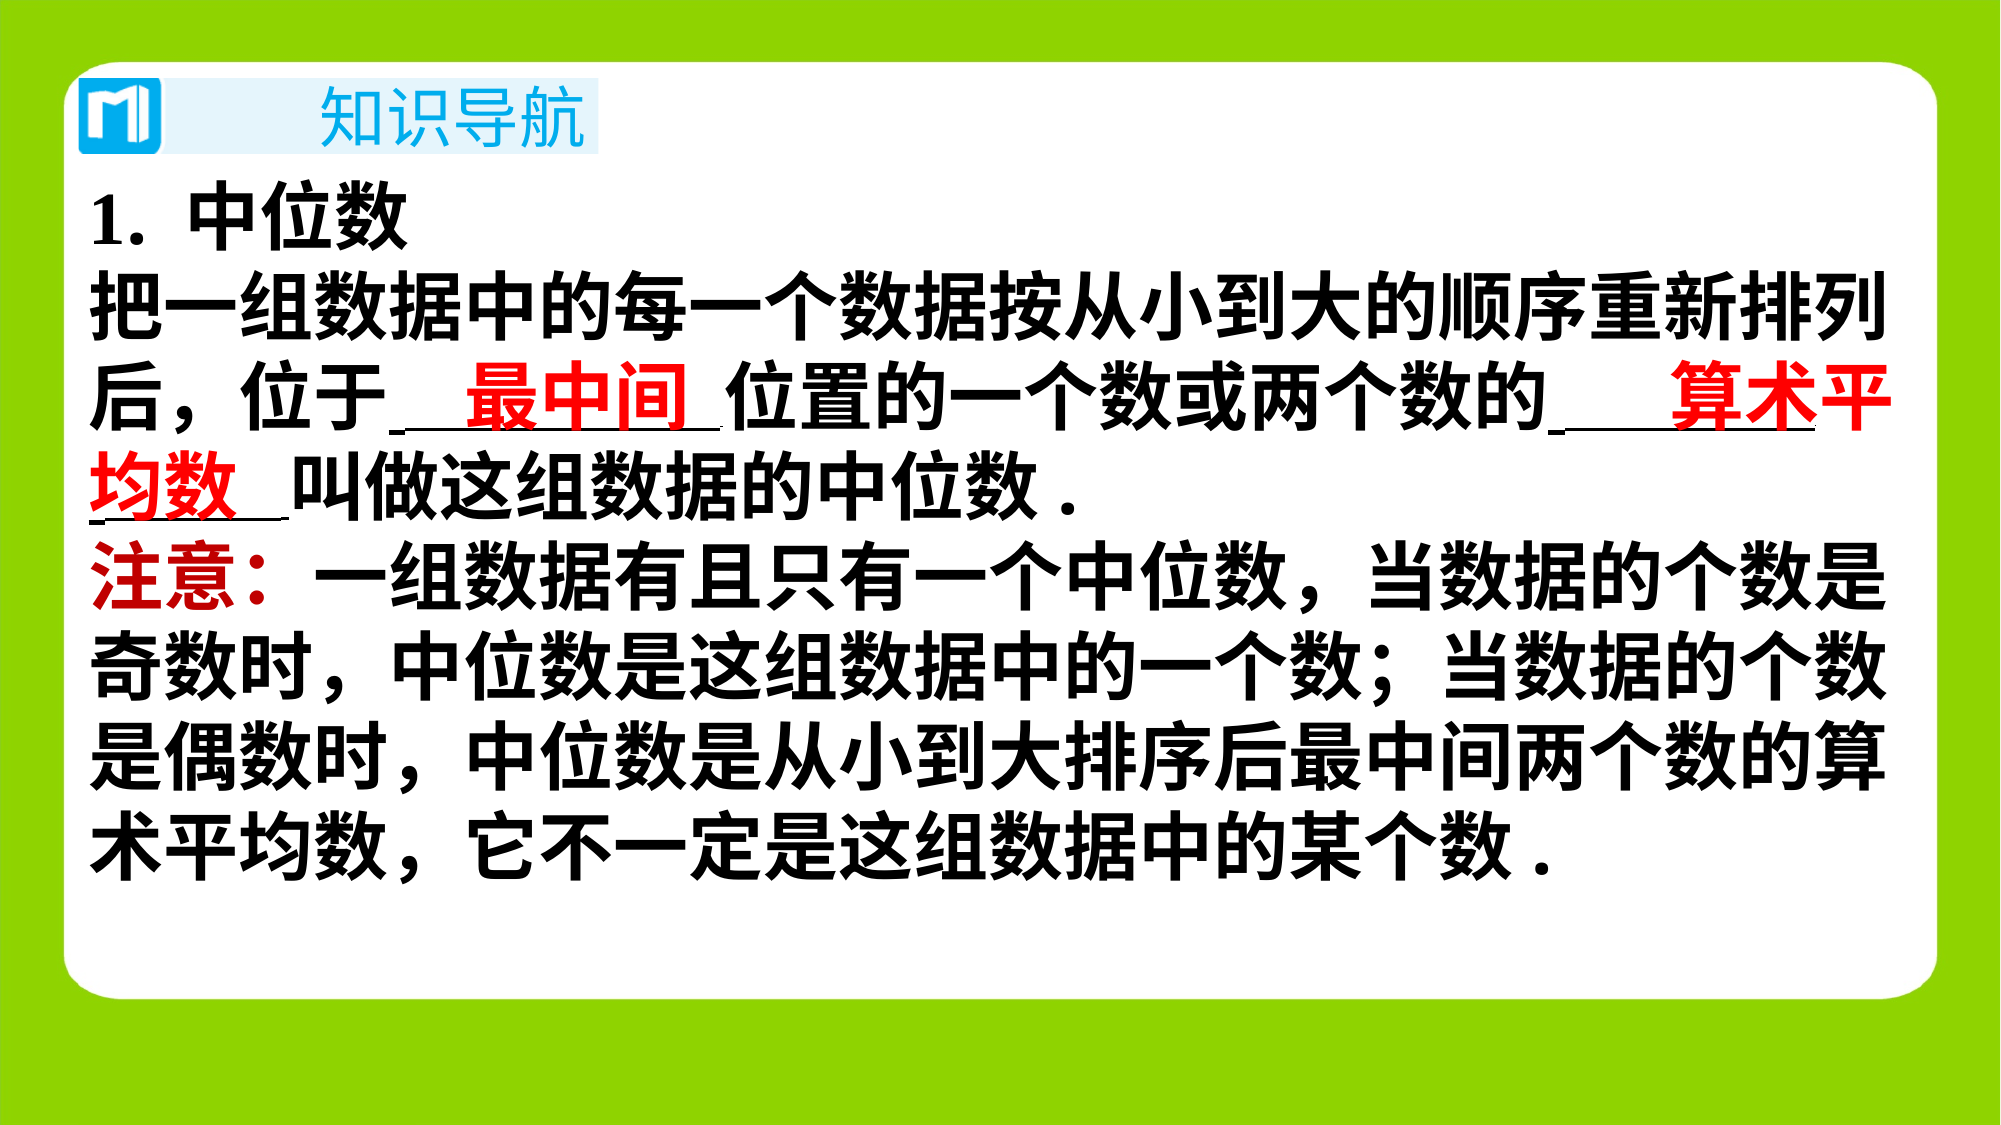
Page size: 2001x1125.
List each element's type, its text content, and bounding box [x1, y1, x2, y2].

text_box 均数 [73, 431, 330, 537]
text_box 1. 中位数 把一组数据中的每一个数据按从小到大的顺序重新排列 后，位于 位置的一个数或两个数的 ⁠ 叫做这组数据的中位数. 注意：一组数据有且只有一个中位数，当数据的个数是 奇数时，中位数是这组数据中的一个数；当数据的个数 是偶数时，中位数是从小到大排序后最中间两个数的算 术平均数，它不一定是这组数据中的某个数. [88, 169, 1974, 897]
text_box 最中间 [450, 341, 781, 447]
text_box 算术平 [1654, 341, 1929, 447]
picture [0, 0, 2001, 1125]
